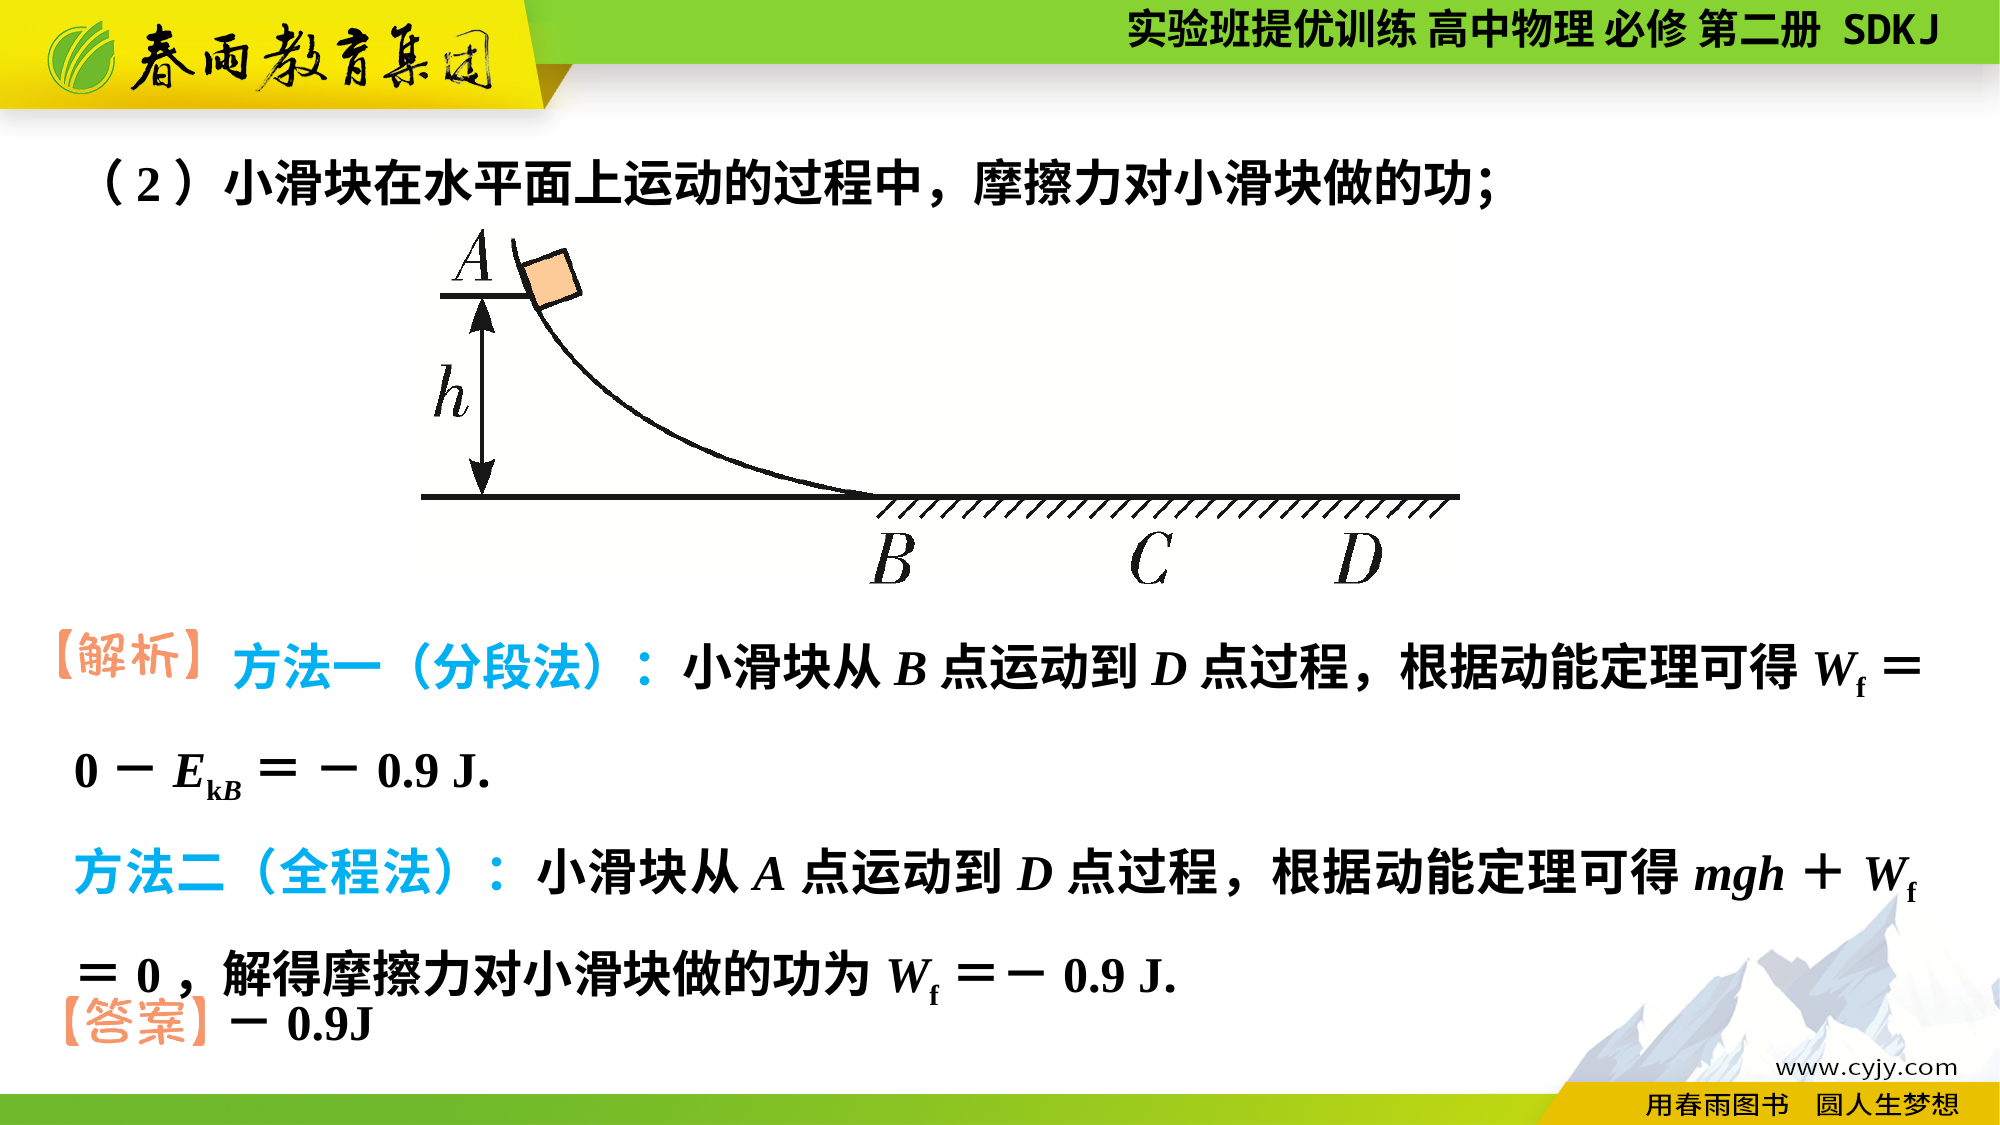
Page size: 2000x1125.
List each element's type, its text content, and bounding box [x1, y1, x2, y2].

list （2）小滑块在水平面上运动的过程中，摩擦力对小滑块做的功； [59, 113, 1944, 209]
picture [0, 0, 2000, 1125]
text_box －0.9J [209, 982, 451, 1058]
text_box 方法一（分段法）：小滑块从B点运动到D点过程，根据动能定理可得Wf＝0－EkB＝ －0.9 J. 方法二（全程法）：小滑块从A点运动到D点过程，根据动能定理可得mgh＋Wf＝0，解得摩擦力对小滑块做的功为Wf＝－0.9 J. [59, 593, 1944, 1019]
